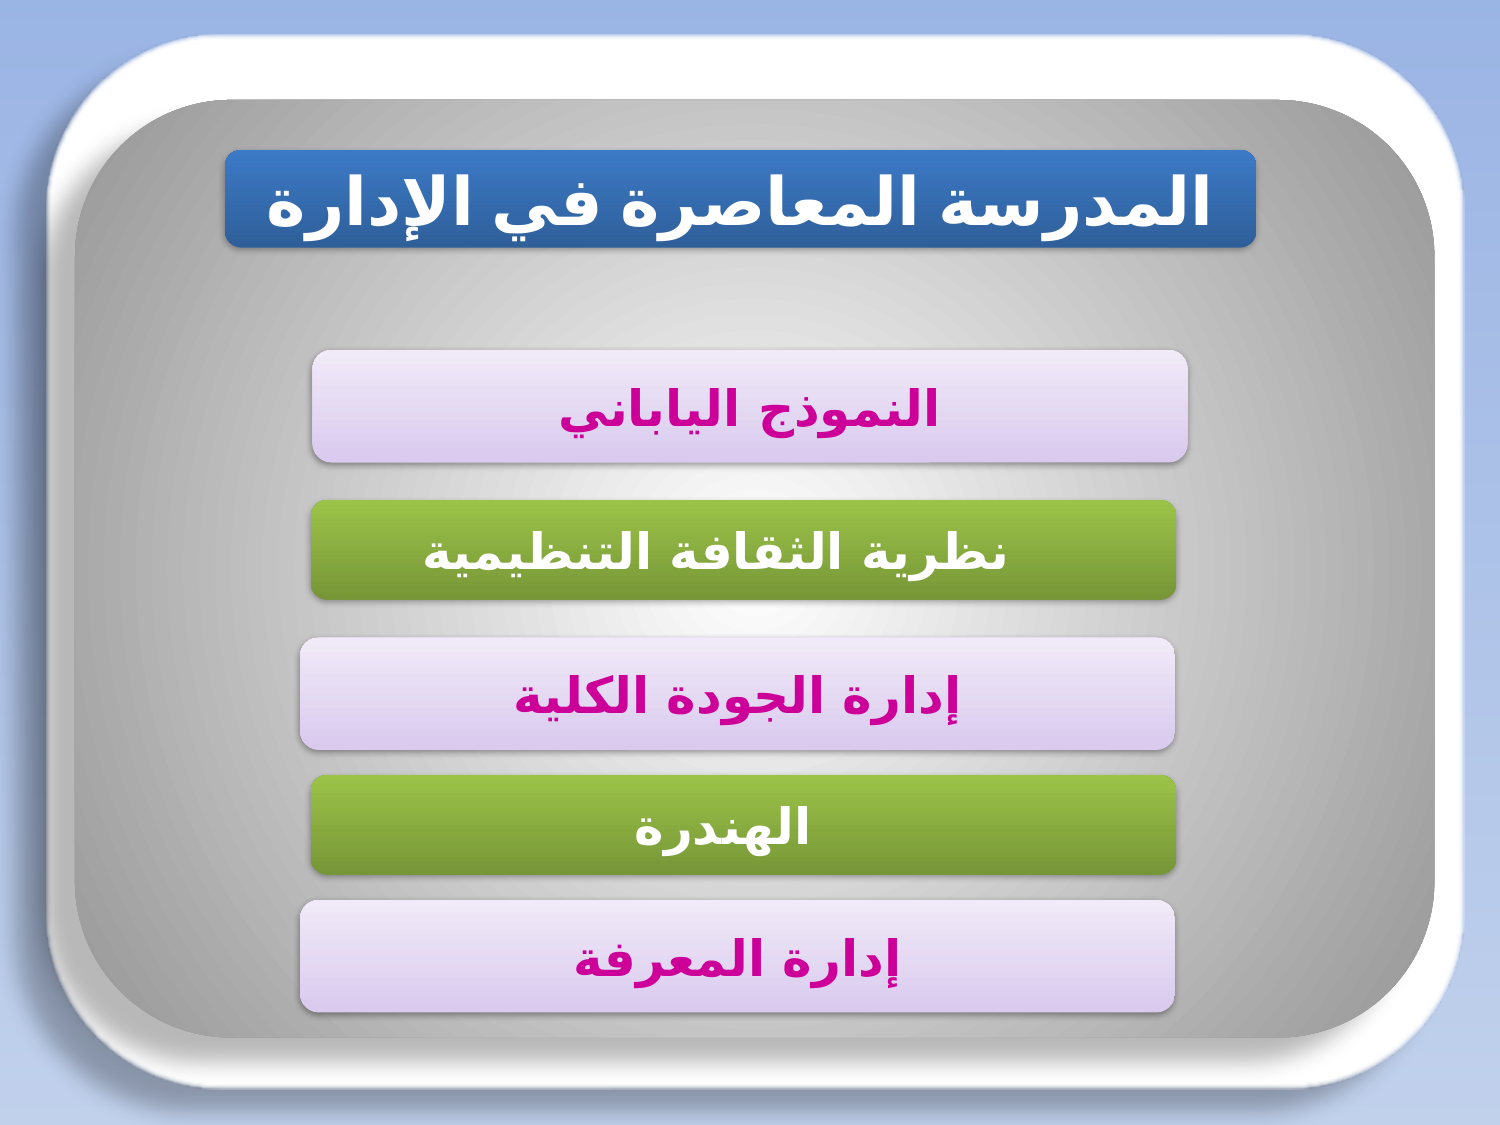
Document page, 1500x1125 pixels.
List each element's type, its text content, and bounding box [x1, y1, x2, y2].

text_box المدرسة المعاصرة في الإدارة [224, 149, 1257, 248]
text_box إدارة المعرفة [299, 899, 1176, 1014]
text_box إدارة الجودة الكلية [299, 636, 1176, 751]
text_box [237, 774, 1238, 876]
text_box [51, 34, 1468, 1089]
text_box [72, 97, 1437, 1040]
text_box [0, 0, 1500, 1125]
text_box النموذج الياباني [311, 349, 1189, 464]
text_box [237, 499, 1238, 601]
